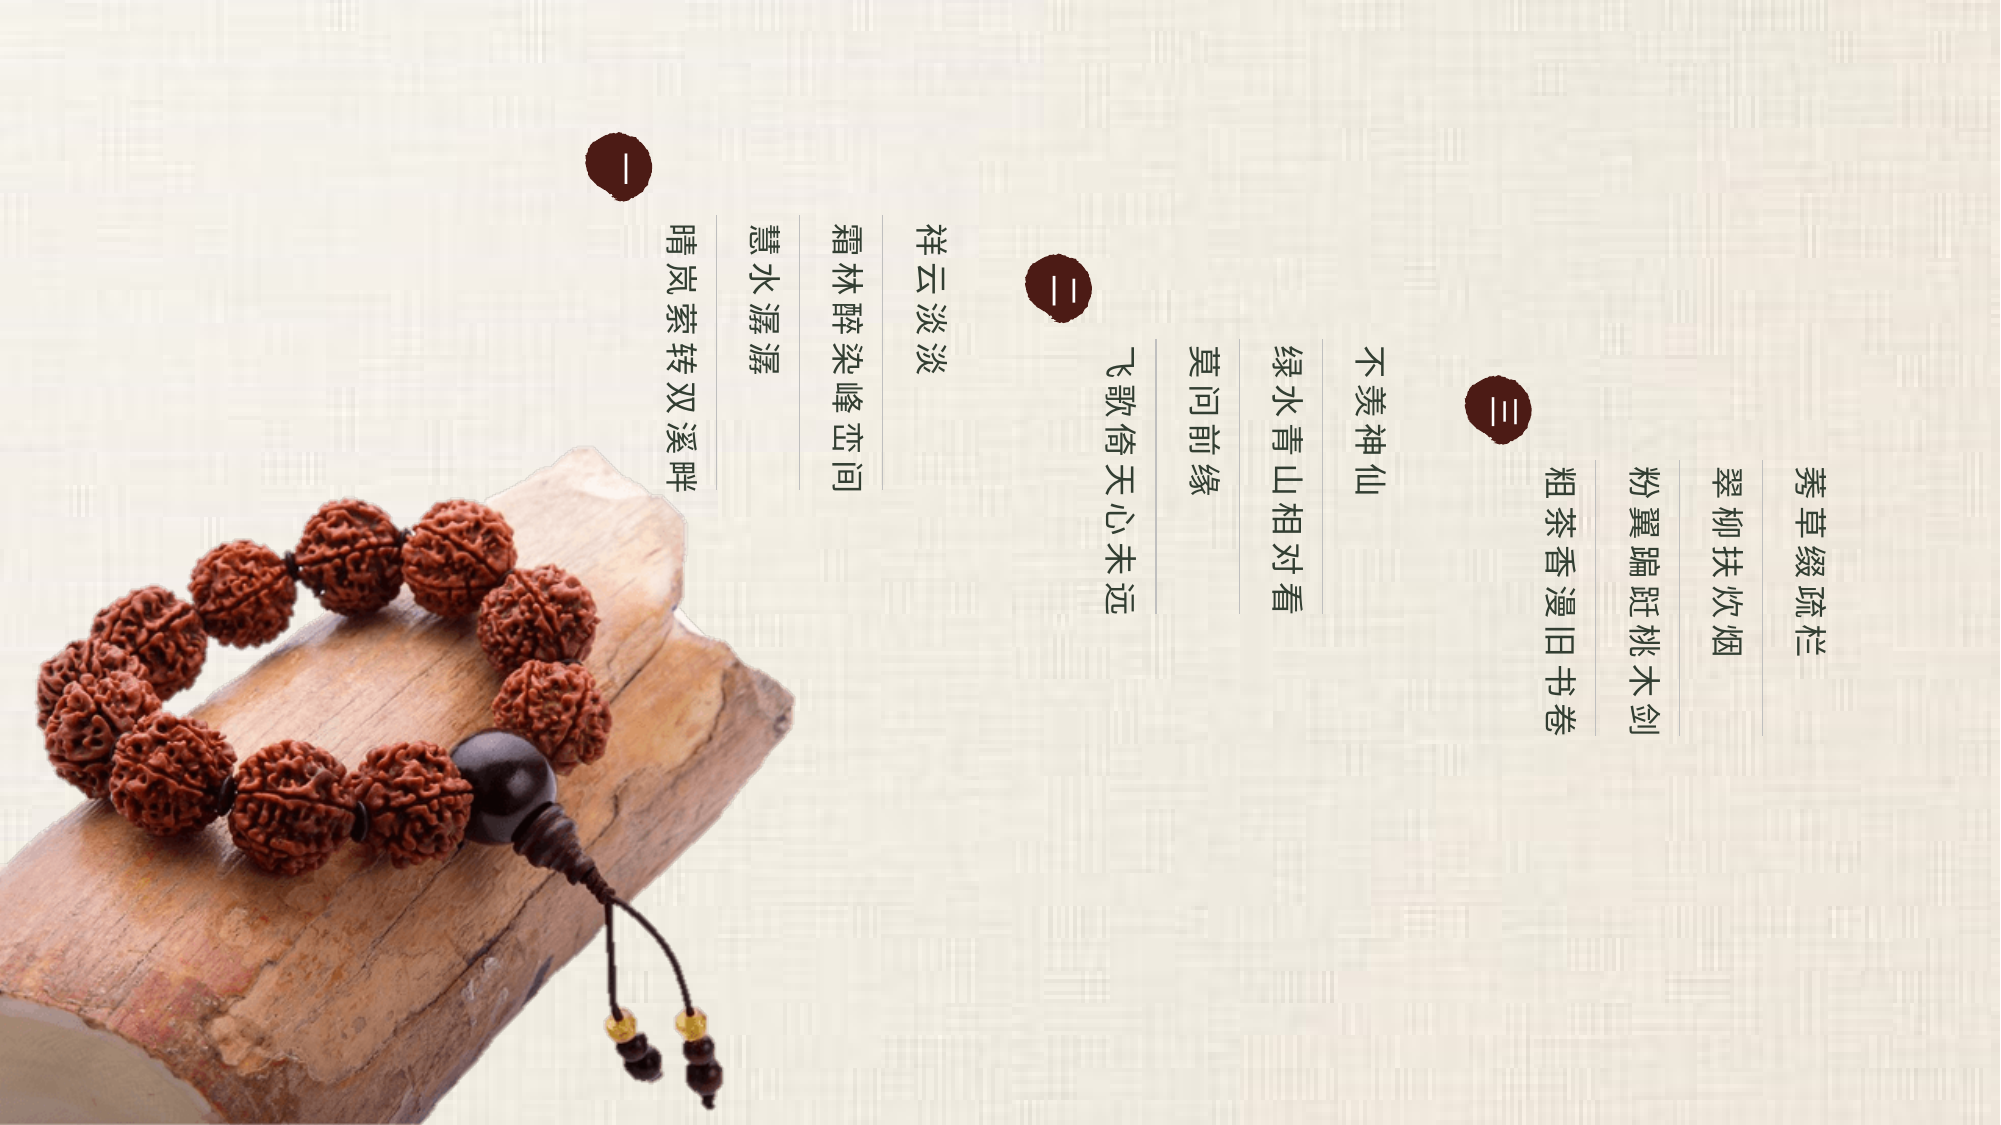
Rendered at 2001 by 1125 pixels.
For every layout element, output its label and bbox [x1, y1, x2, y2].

text_box [1022, 253, 1094, 325]
text_box [1518, 451, 1840, 768]
text_box [639, 208, 960, 525]
picture [0, 0, 2000, 1125]
text_box [583, 131, 654, 204]
text_box [1462, 374, 1534, 447]
text_box [1078, 330, 1400, 647]
